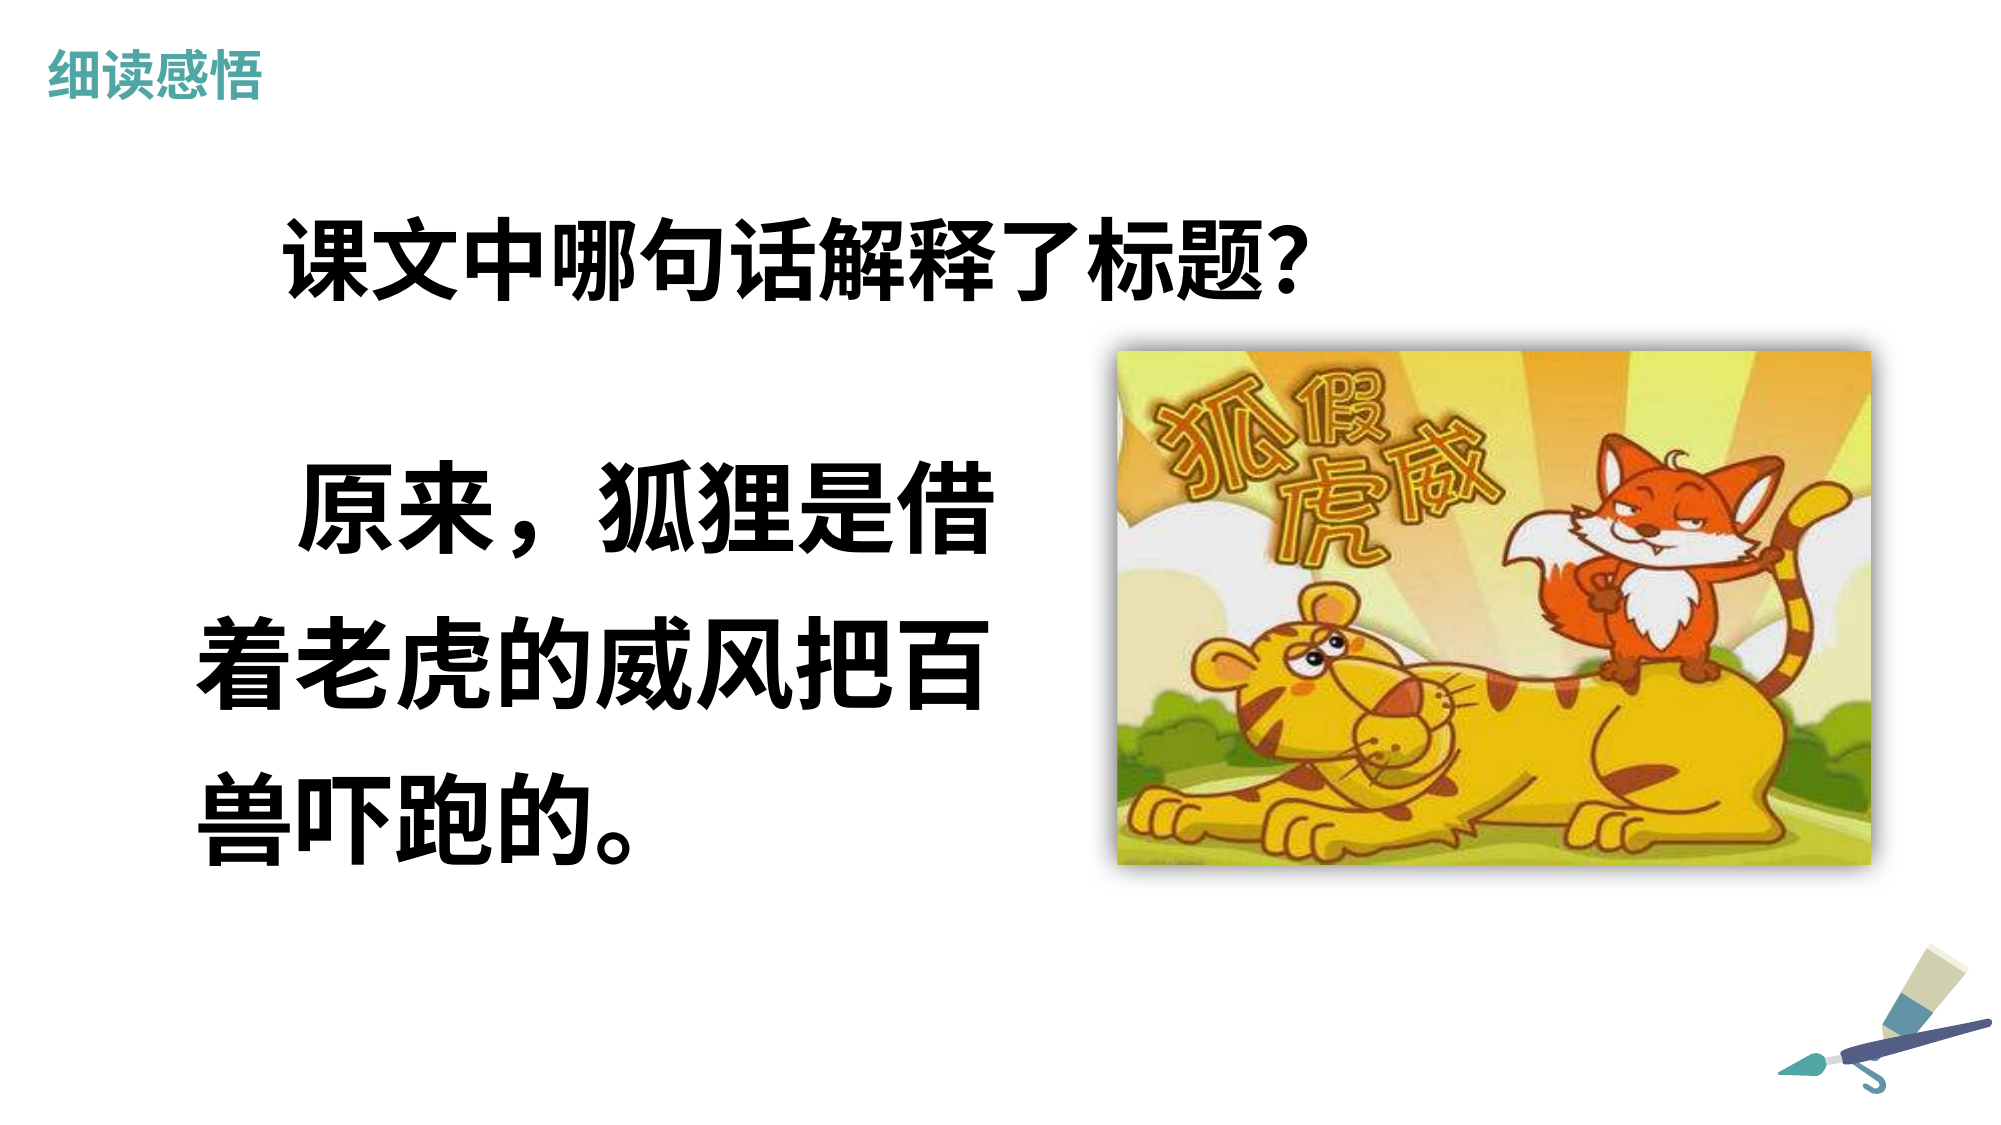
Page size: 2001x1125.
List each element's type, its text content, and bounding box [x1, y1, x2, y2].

text_box 原来，狐狸是借着老虎的威风把百兽吓跑的。 [174, 399, 1051, 888]
picture [1117, 351, 1871, 865]
text_box 细读感悟 [32, 33, 347, 114]
text_box 课文中哪句话解释了标题？ [174, 162, 1462, 322]
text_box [1811, 945, 1974, 1125]
